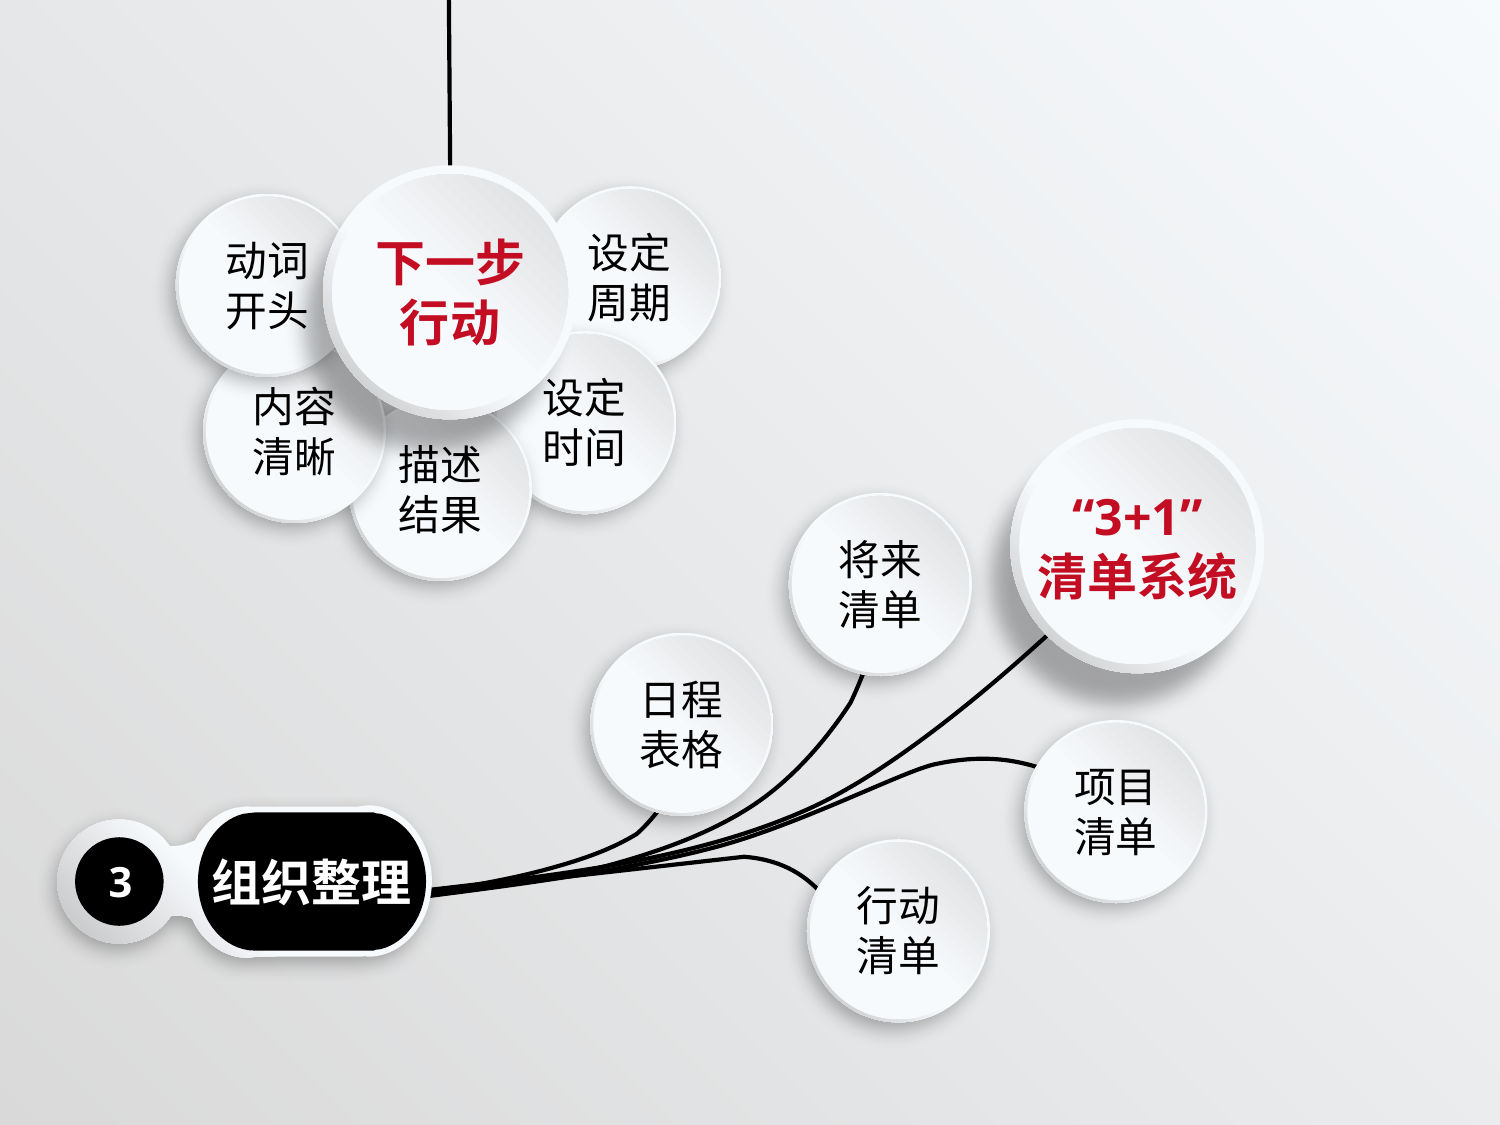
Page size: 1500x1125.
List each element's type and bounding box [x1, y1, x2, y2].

text_box [175, 193, 322, 377]
text_box [577, 186, 722, 370]
text_box [202, 377, 387, 523]
text_box [348, 420, 533, 581]
text_box [788, 492, 972, 676]
text_box [57, 805, 432, 958]
text_box [1024, 719, 1208, 903]
text_box [1010, 419, 1265, 674]
text_box [533, 330, 677, 515]
text_box [806, 839, 991, 1023]
text_box [322, 165, 577, 420]
text_box [413, 617, 1112, 963]
text_box [590, 632, 774, 816]
